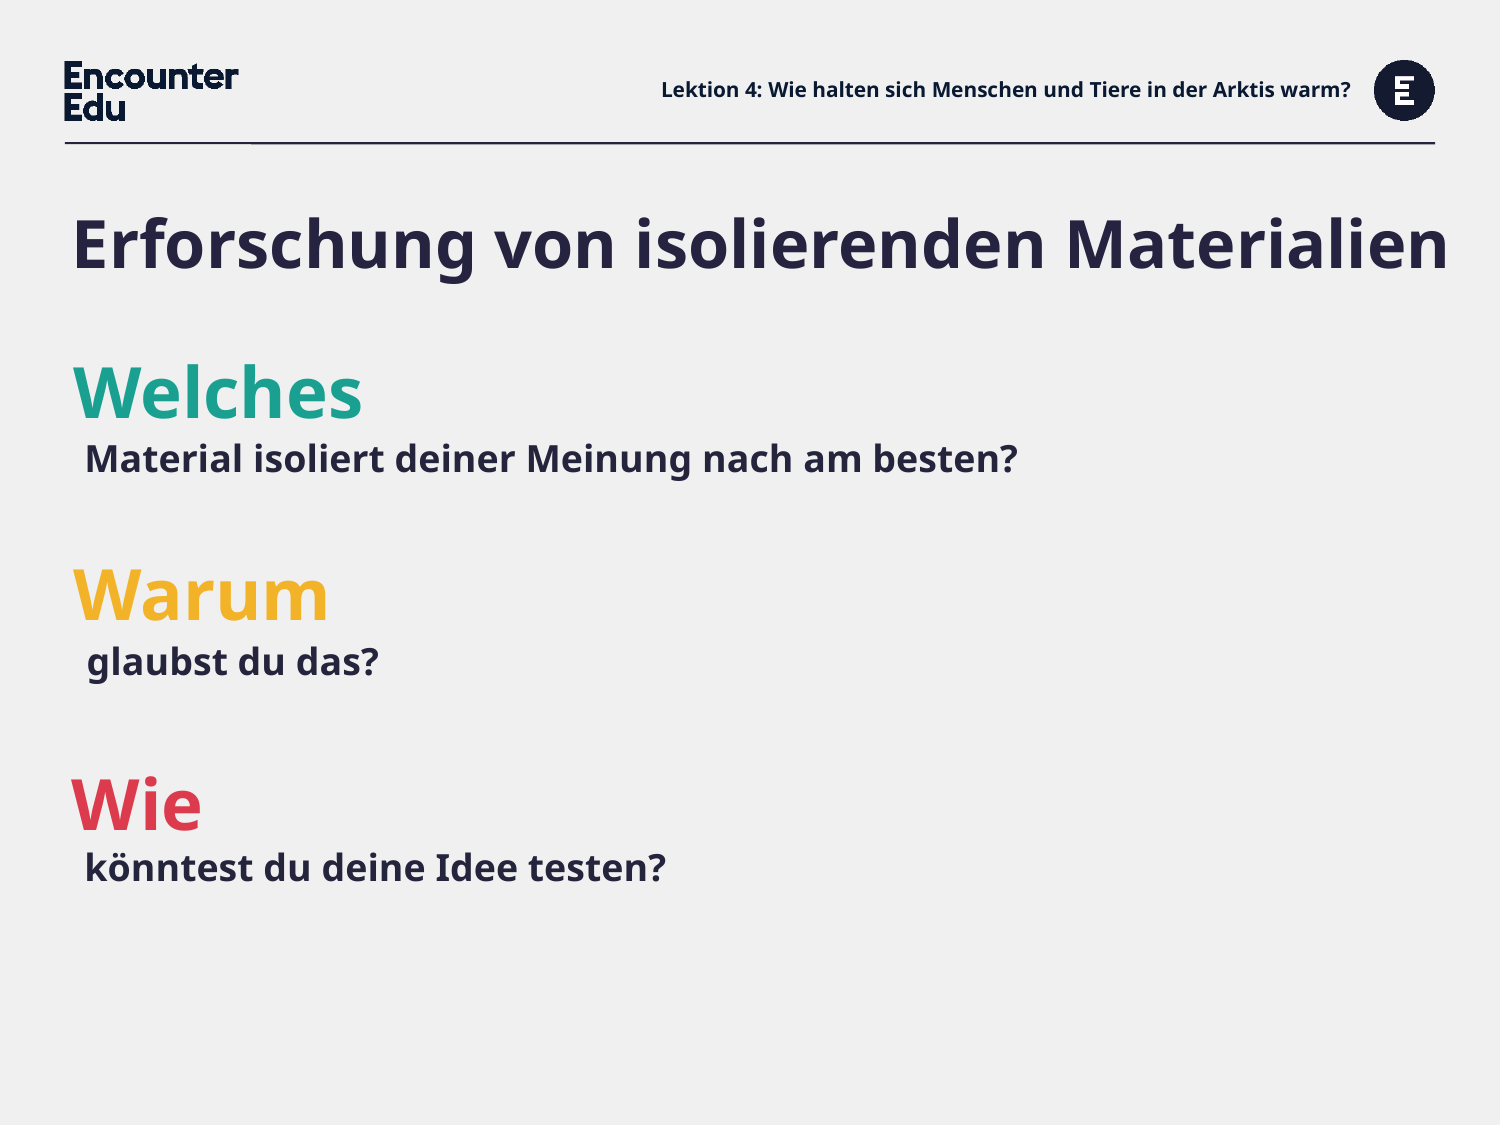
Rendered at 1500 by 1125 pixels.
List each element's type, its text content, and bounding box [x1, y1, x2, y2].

title Lektion 4: Wie halten sich Menschen und Tiere in der Arktis warm? [636, 67, 1359, 114]
picture [60, 59, 243, 122]
text_box könntest du deine Idee testen? [69, 836, 1192, 896]
text_box Wie [71, 758, 366, 836]
text_box Erforschung von isolierenden Materialien [64, 203, 1483, 291]
text_box Material isoliert deiner Meinung nach am besten? [69, 427, 1192, 488]
text_box Warum [73, 549, 368, 630]
text_box Welches [73, 347, 638, 433]
picture [1372, 58, 1436, 122]
text_box glaubst du das? [71, 630, 1195, 691]
